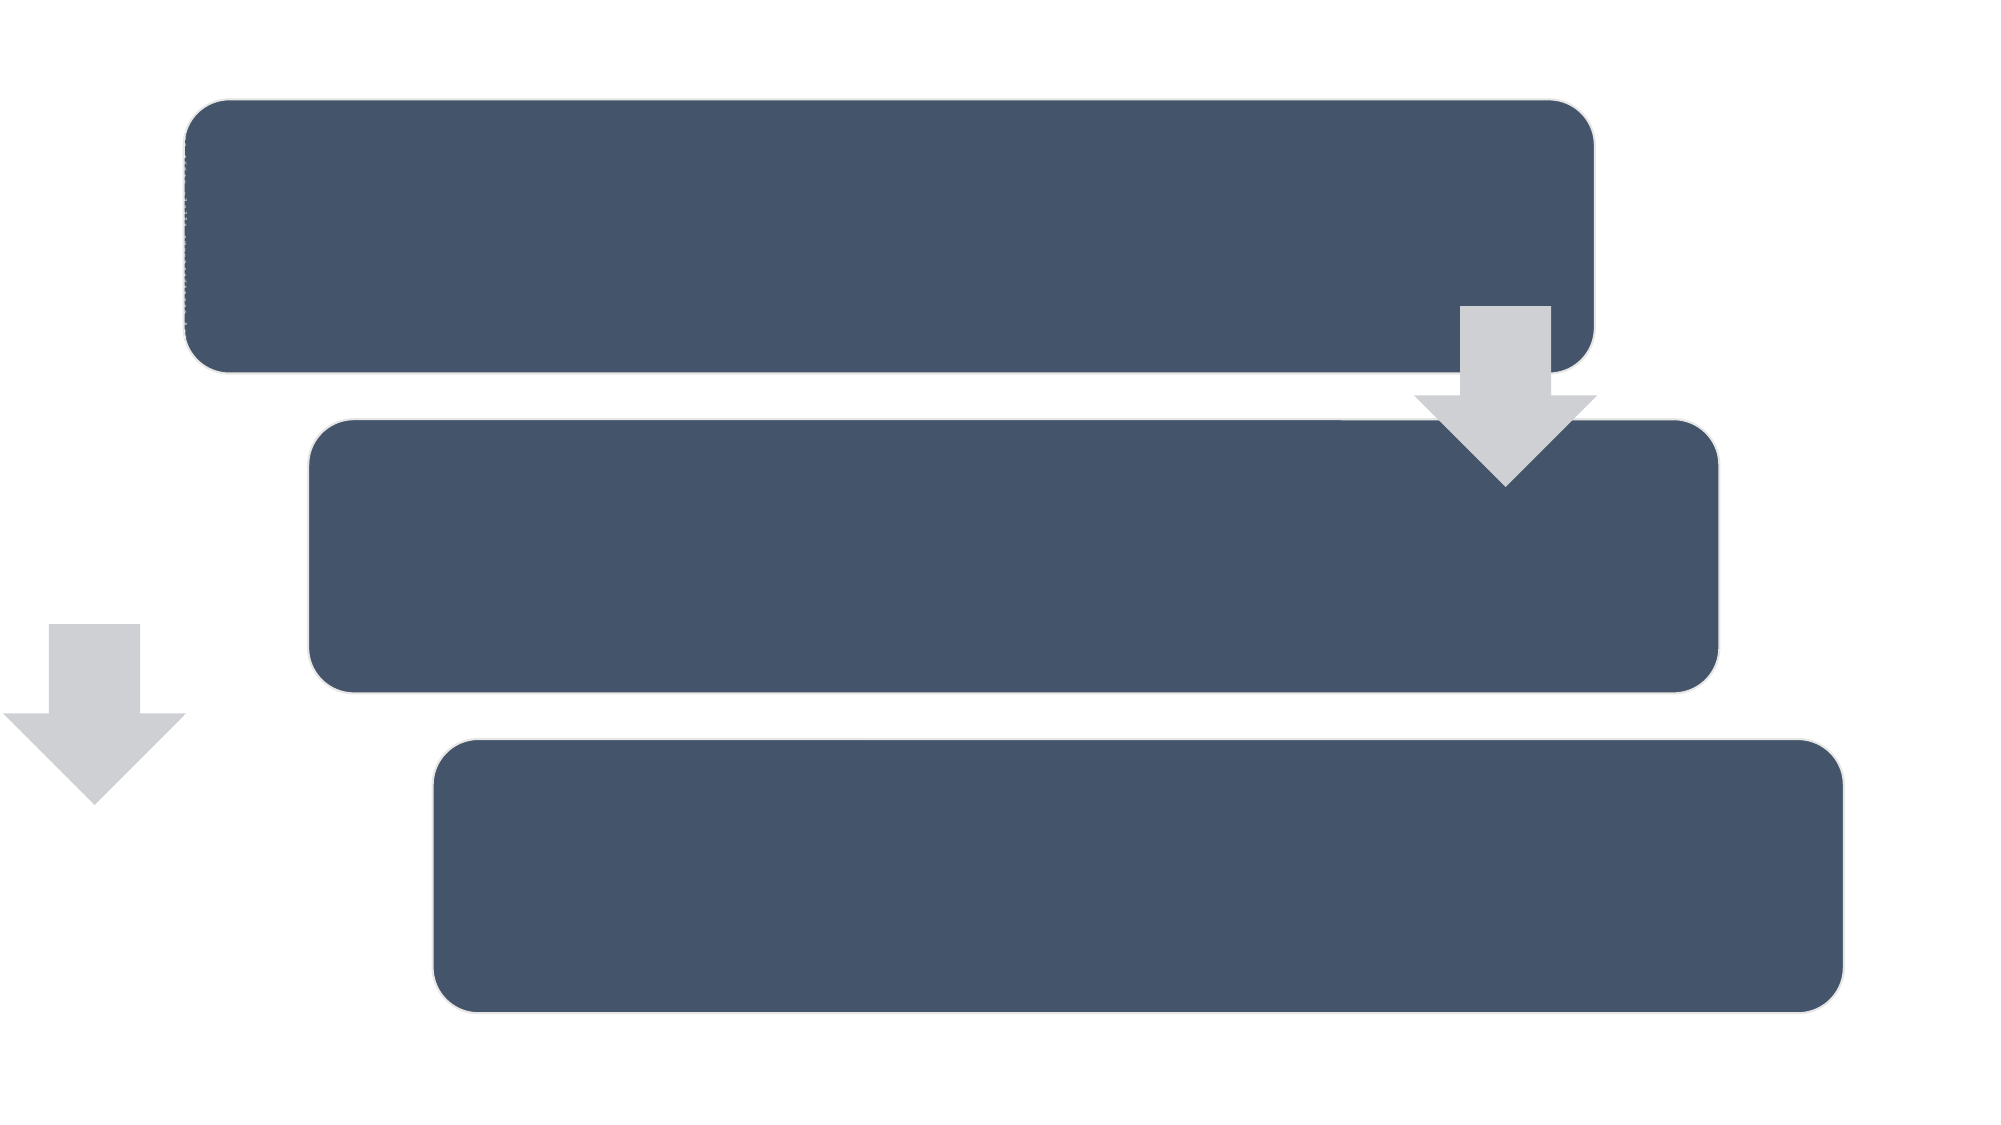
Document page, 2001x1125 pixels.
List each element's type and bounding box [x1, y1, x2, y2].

list [183, 99, 1844, 1014]
